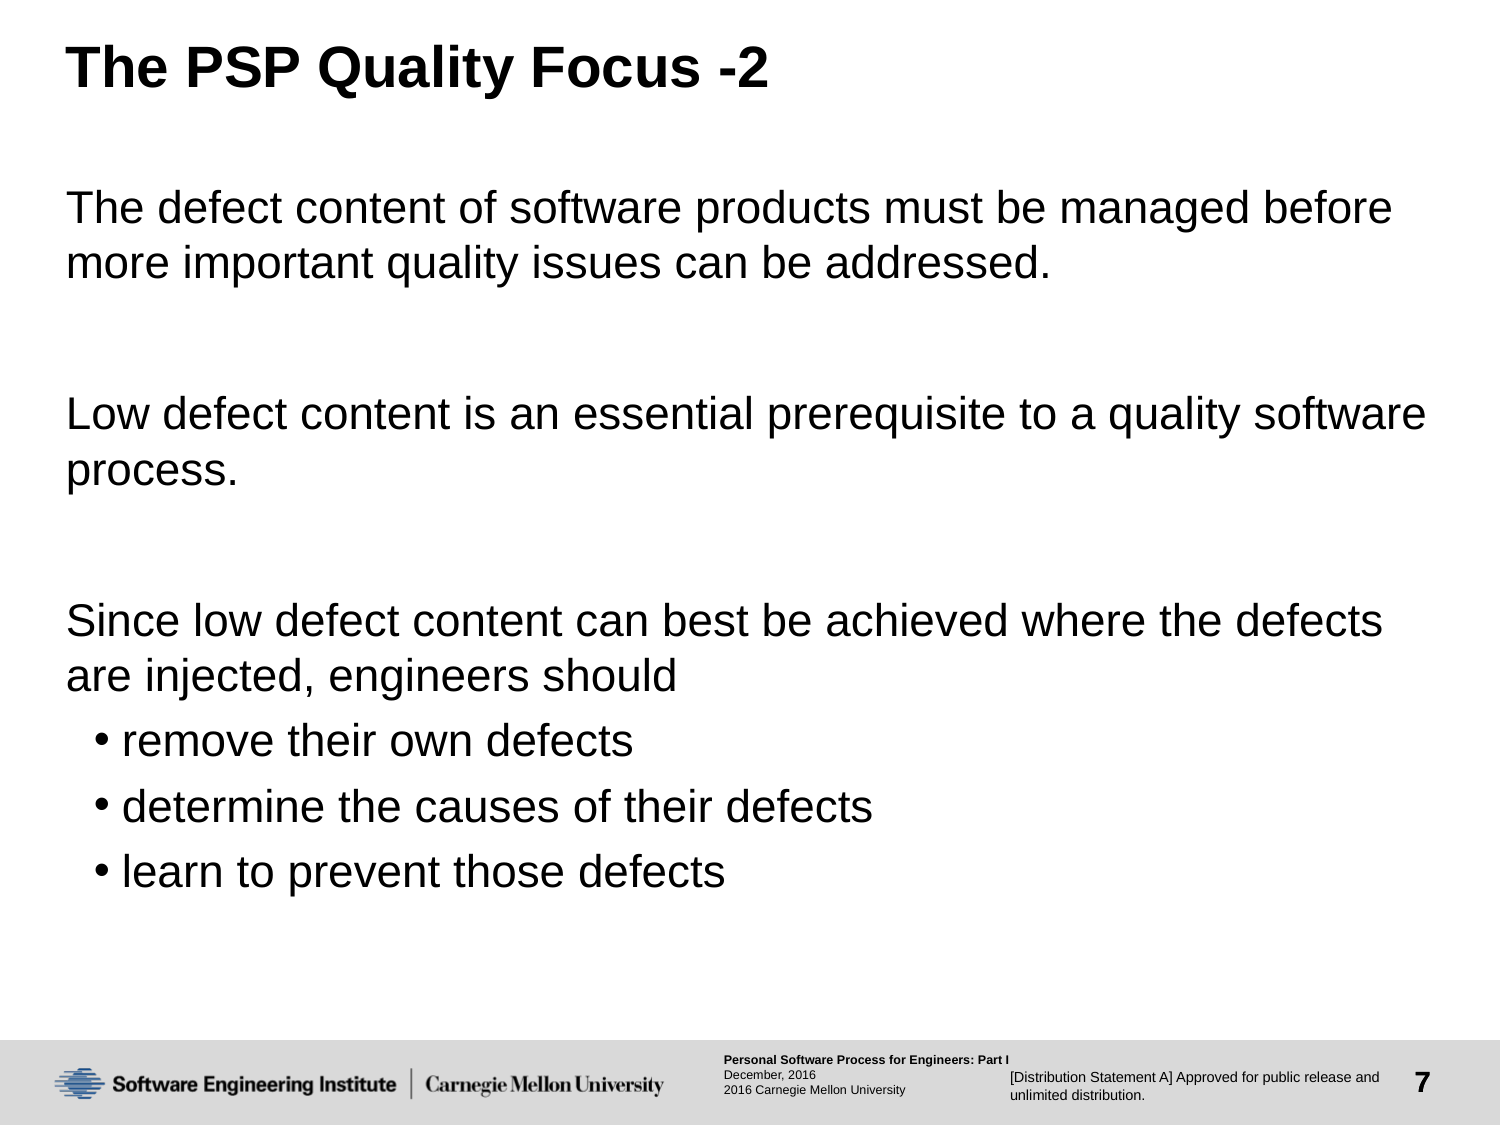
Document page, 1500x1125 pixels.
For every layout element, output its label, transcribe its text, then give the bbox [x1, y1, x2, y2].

picture [46, 1061, 673, 1104]
title The PSP Quality Focus -2 [65, 37, 1313, 148]
list The defect content of software products must be managed before more important quality issues can be addressed. Low defect content is an essential prerequisite to a quality software process. Since low defect content can best be achieved where the defects are injected, engineers should remove their own defects determine the causes of their defects learn to prevent those defects [65, 177, 1431, 1000]
